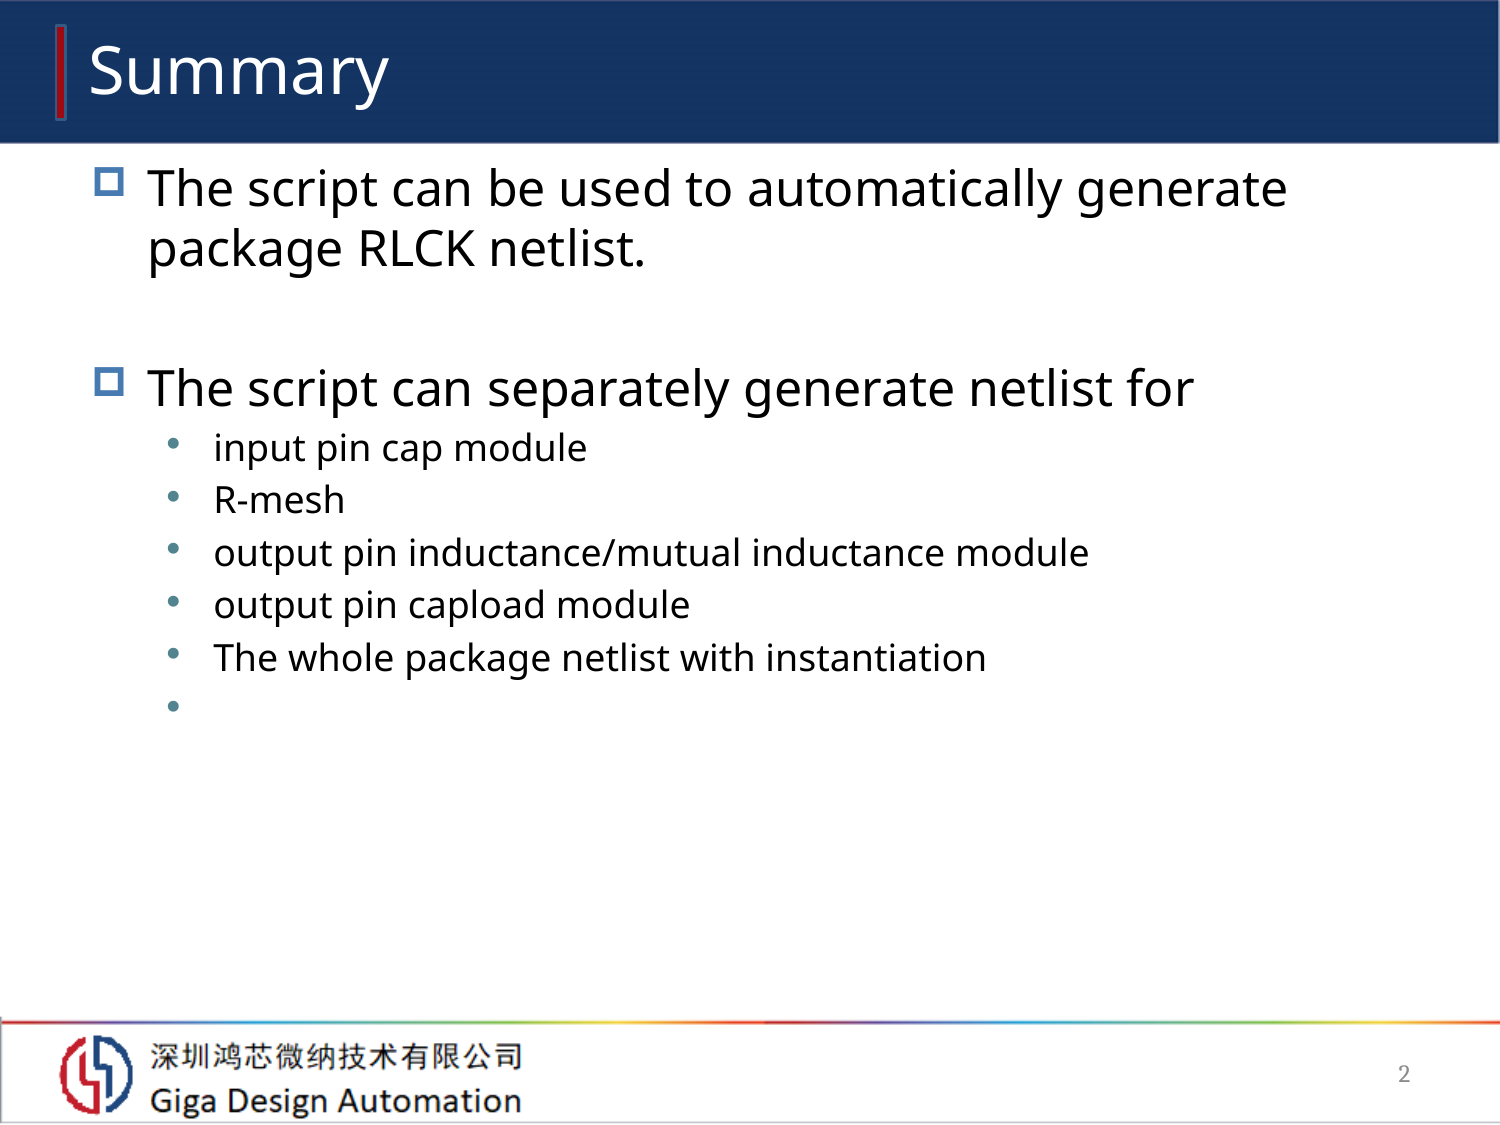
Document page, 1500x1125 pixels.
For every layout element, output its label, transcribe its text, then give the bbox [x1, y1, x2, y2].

picture [0, 0, 1500, 1125]
list The script can be used to automatically generate package RLCK netlist. The script can separately generate netlist for input pin cap module R-mesh output pin inductance/mutual inductance module output pin capload module The whole package netlist with instantiation [76, 149, 1424, 1012]
slide_number 2 [1074, 1042, 1425, 1103]
title Summary [73, 20, 1424, 138]
